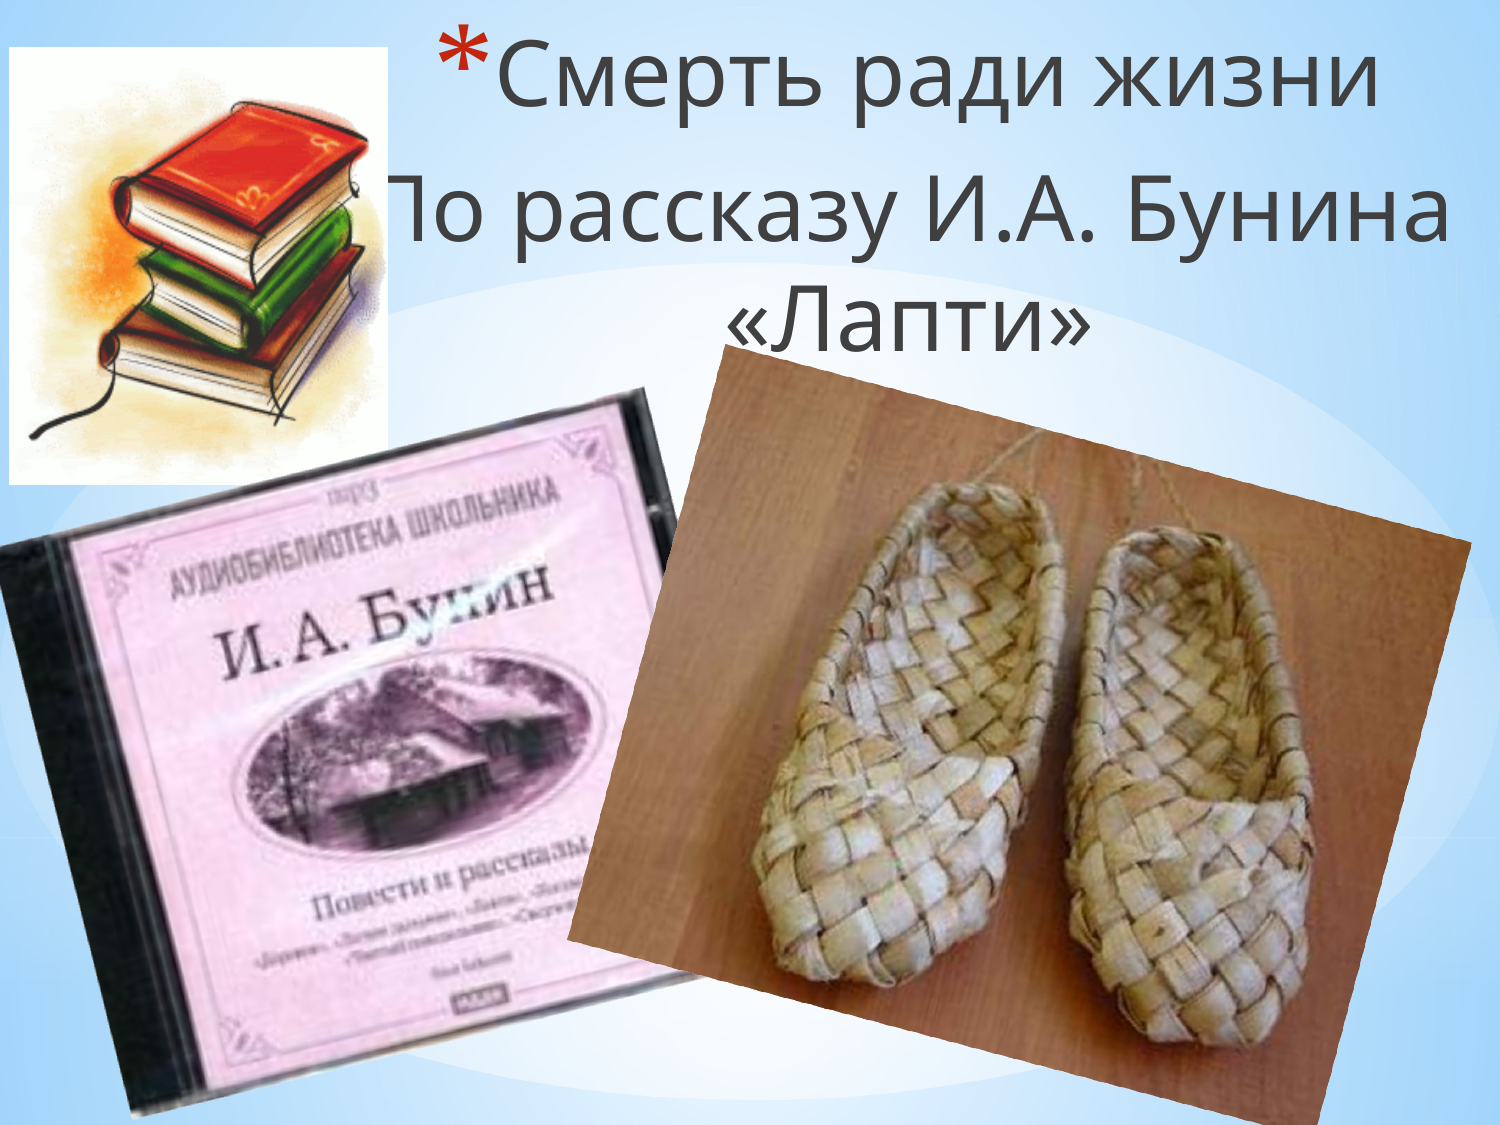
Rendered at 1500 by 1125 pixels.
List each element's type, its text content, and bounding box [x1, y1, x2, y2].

picture [0, 47, 1471, 1125]
list Смерть ради жизни По рассказу И.А. Бунина «Лапти» [336, 7, 1476, 578]
